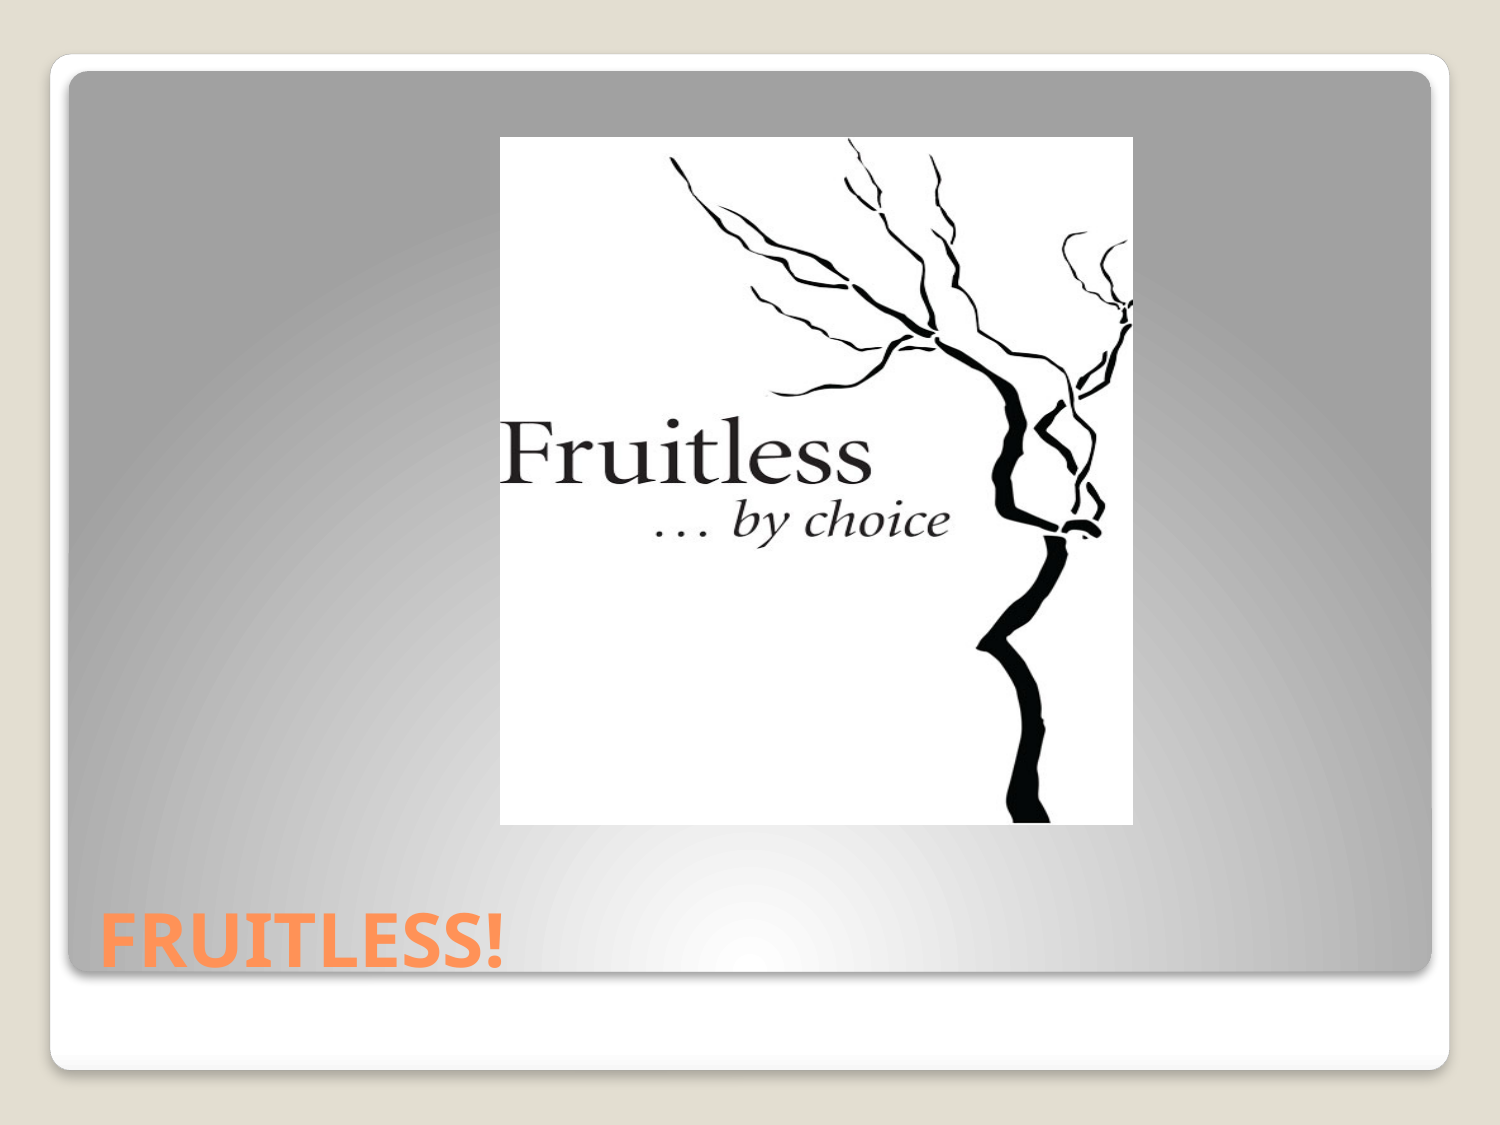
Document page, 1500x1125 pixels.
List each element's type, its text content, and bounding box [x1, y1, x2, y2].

title FRUITLESS! [82, 817, 1425, 990]
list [499, 137, 1133, 825]
